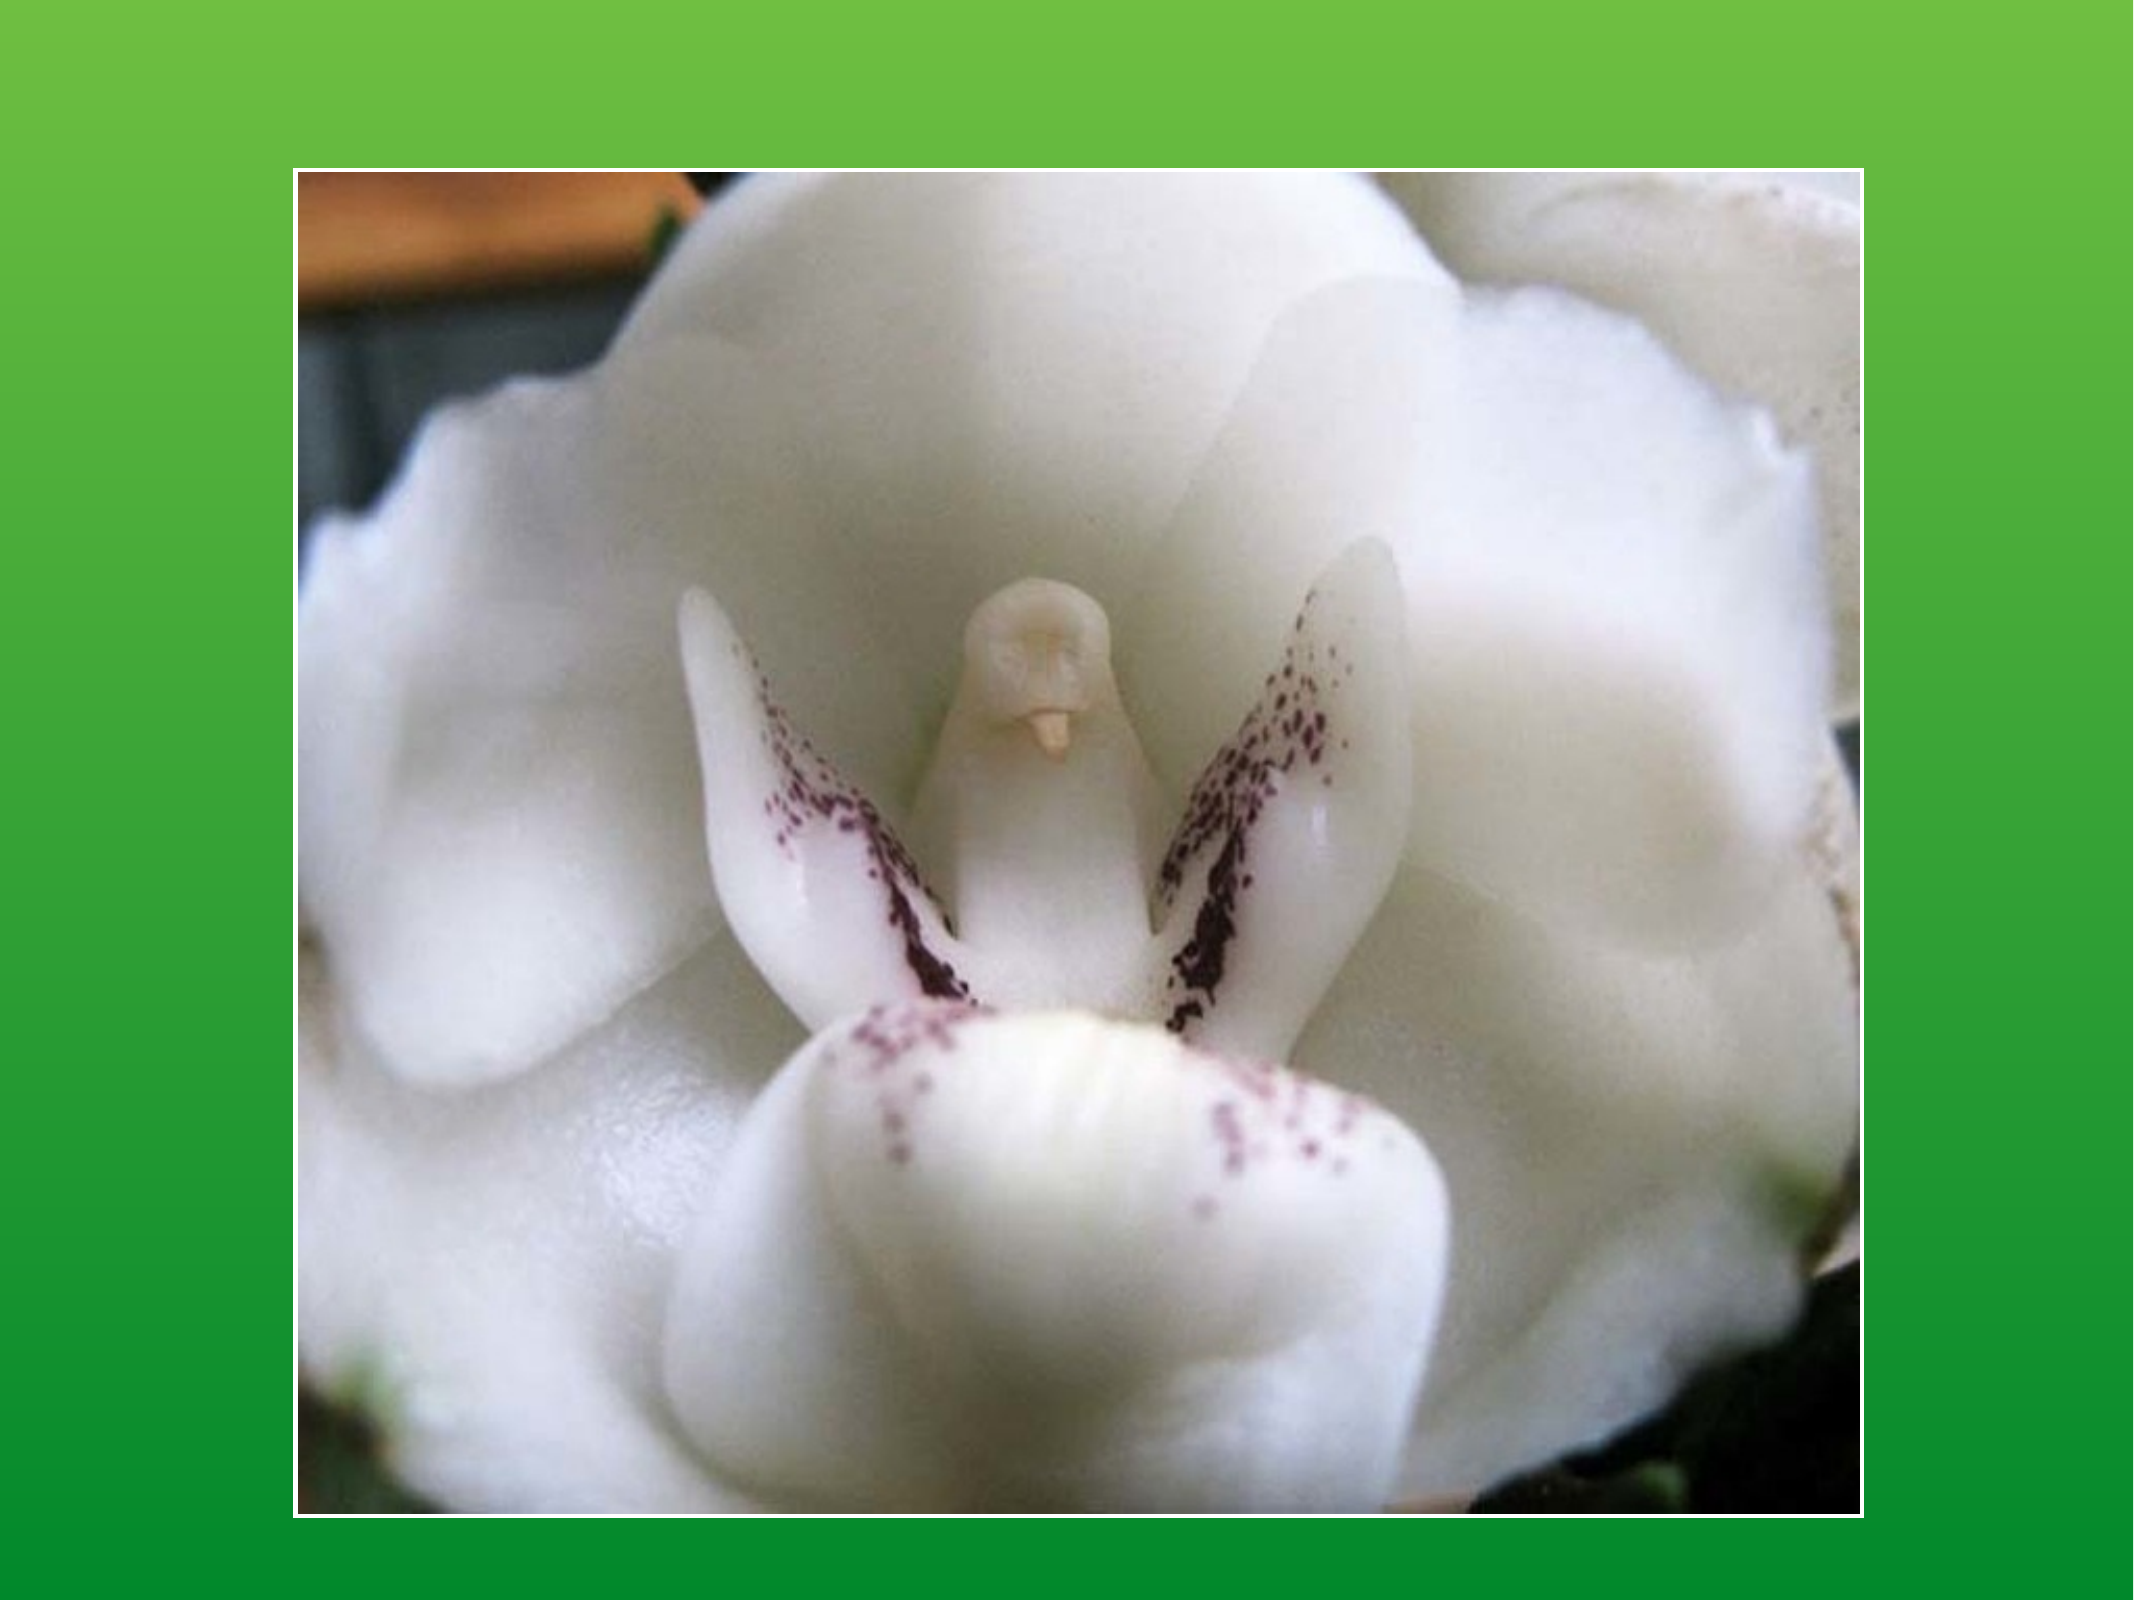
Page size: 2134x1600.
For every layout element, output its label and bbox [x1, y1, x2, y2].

picture [297, 172, 1861, 1515]
